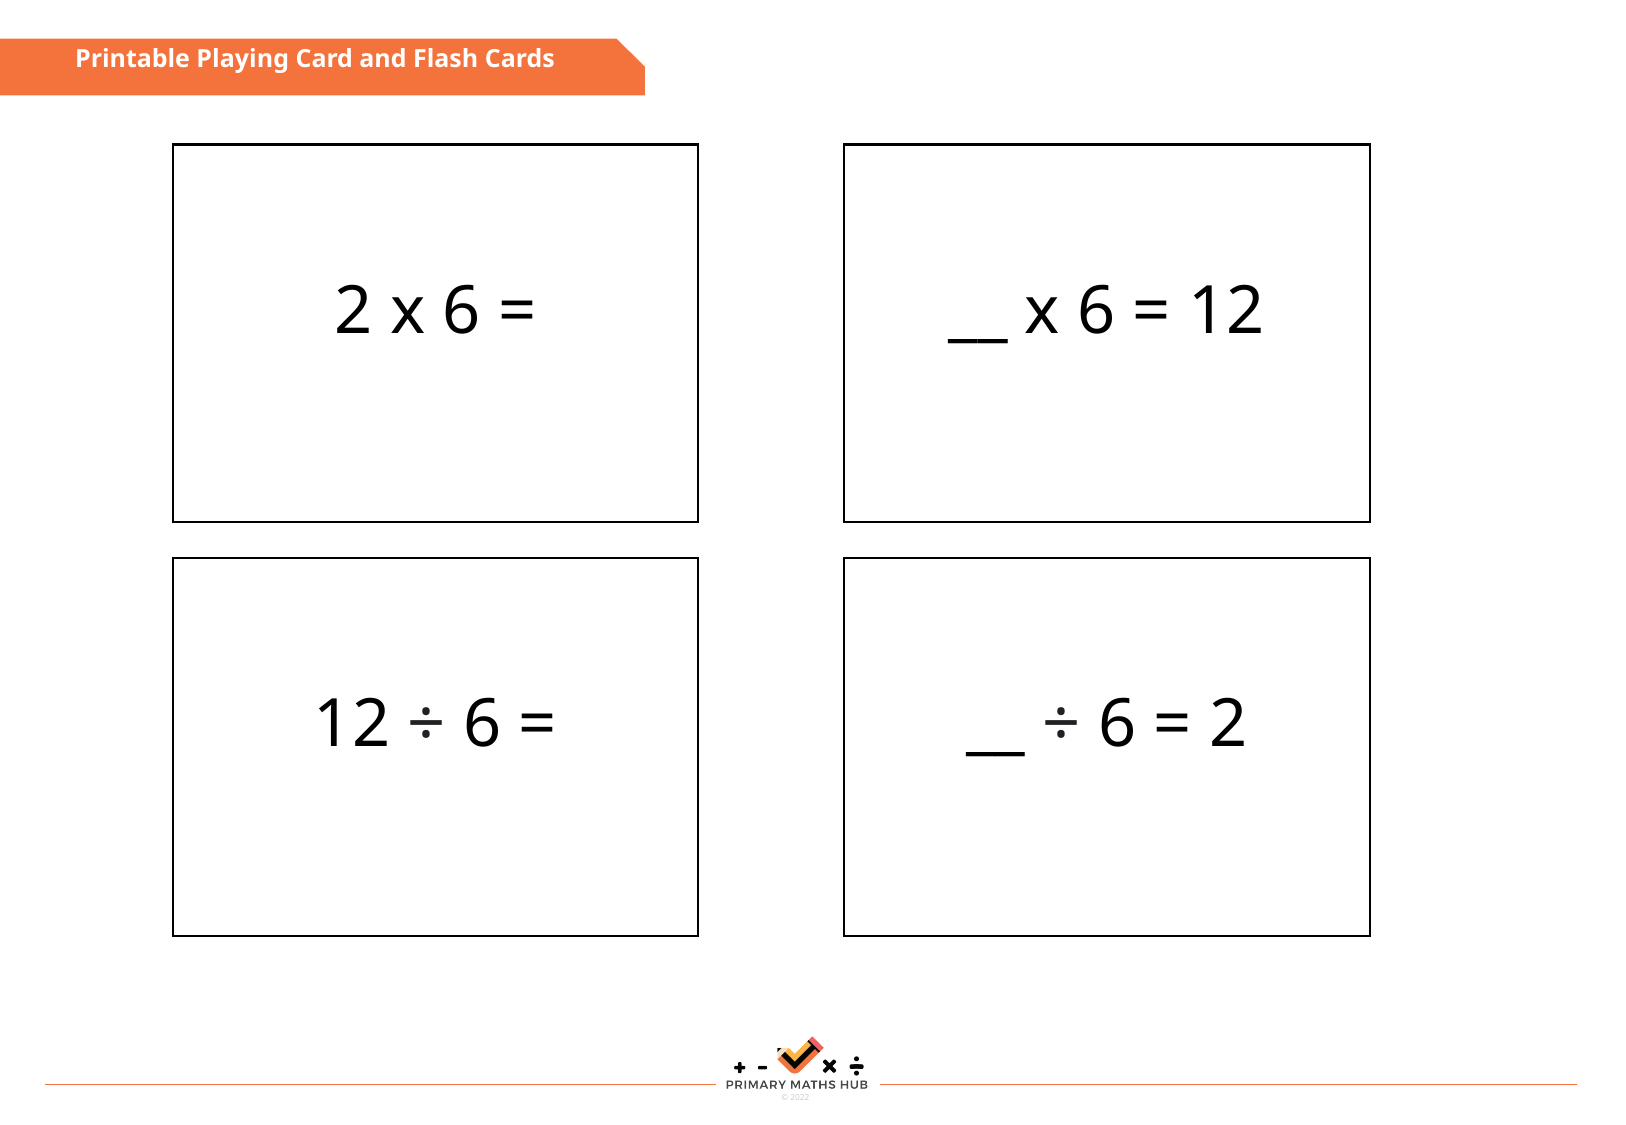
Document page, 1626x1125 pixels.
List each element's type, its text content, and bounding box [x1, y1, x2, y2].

text_box [172, 143, 699, 259]
picture [722, 1034, 872, 1094]
text_box © 2022 [720, 1084, 870, 1110]
text_box [172, 557, 699, 672]
text_box [172, 355, 699, 523]
text_box 12 ÷ 6 = [172, 672, 699, 768]
text_box [843, 557, 1371, 937]
text_box [172, 768, 699, 937]
text_box 2 x 6 = [172, 259, 699, 355]
text_box __ x 6 = 12 [844, 259, 1370, 355]
text_box Printable Playing Card and Flash Cards [0, 37, 646, 97]
text_box __ ÷ 6 = 2 [844, 672, 1370, 768]
text_box [843, 143, 1371, 523]
